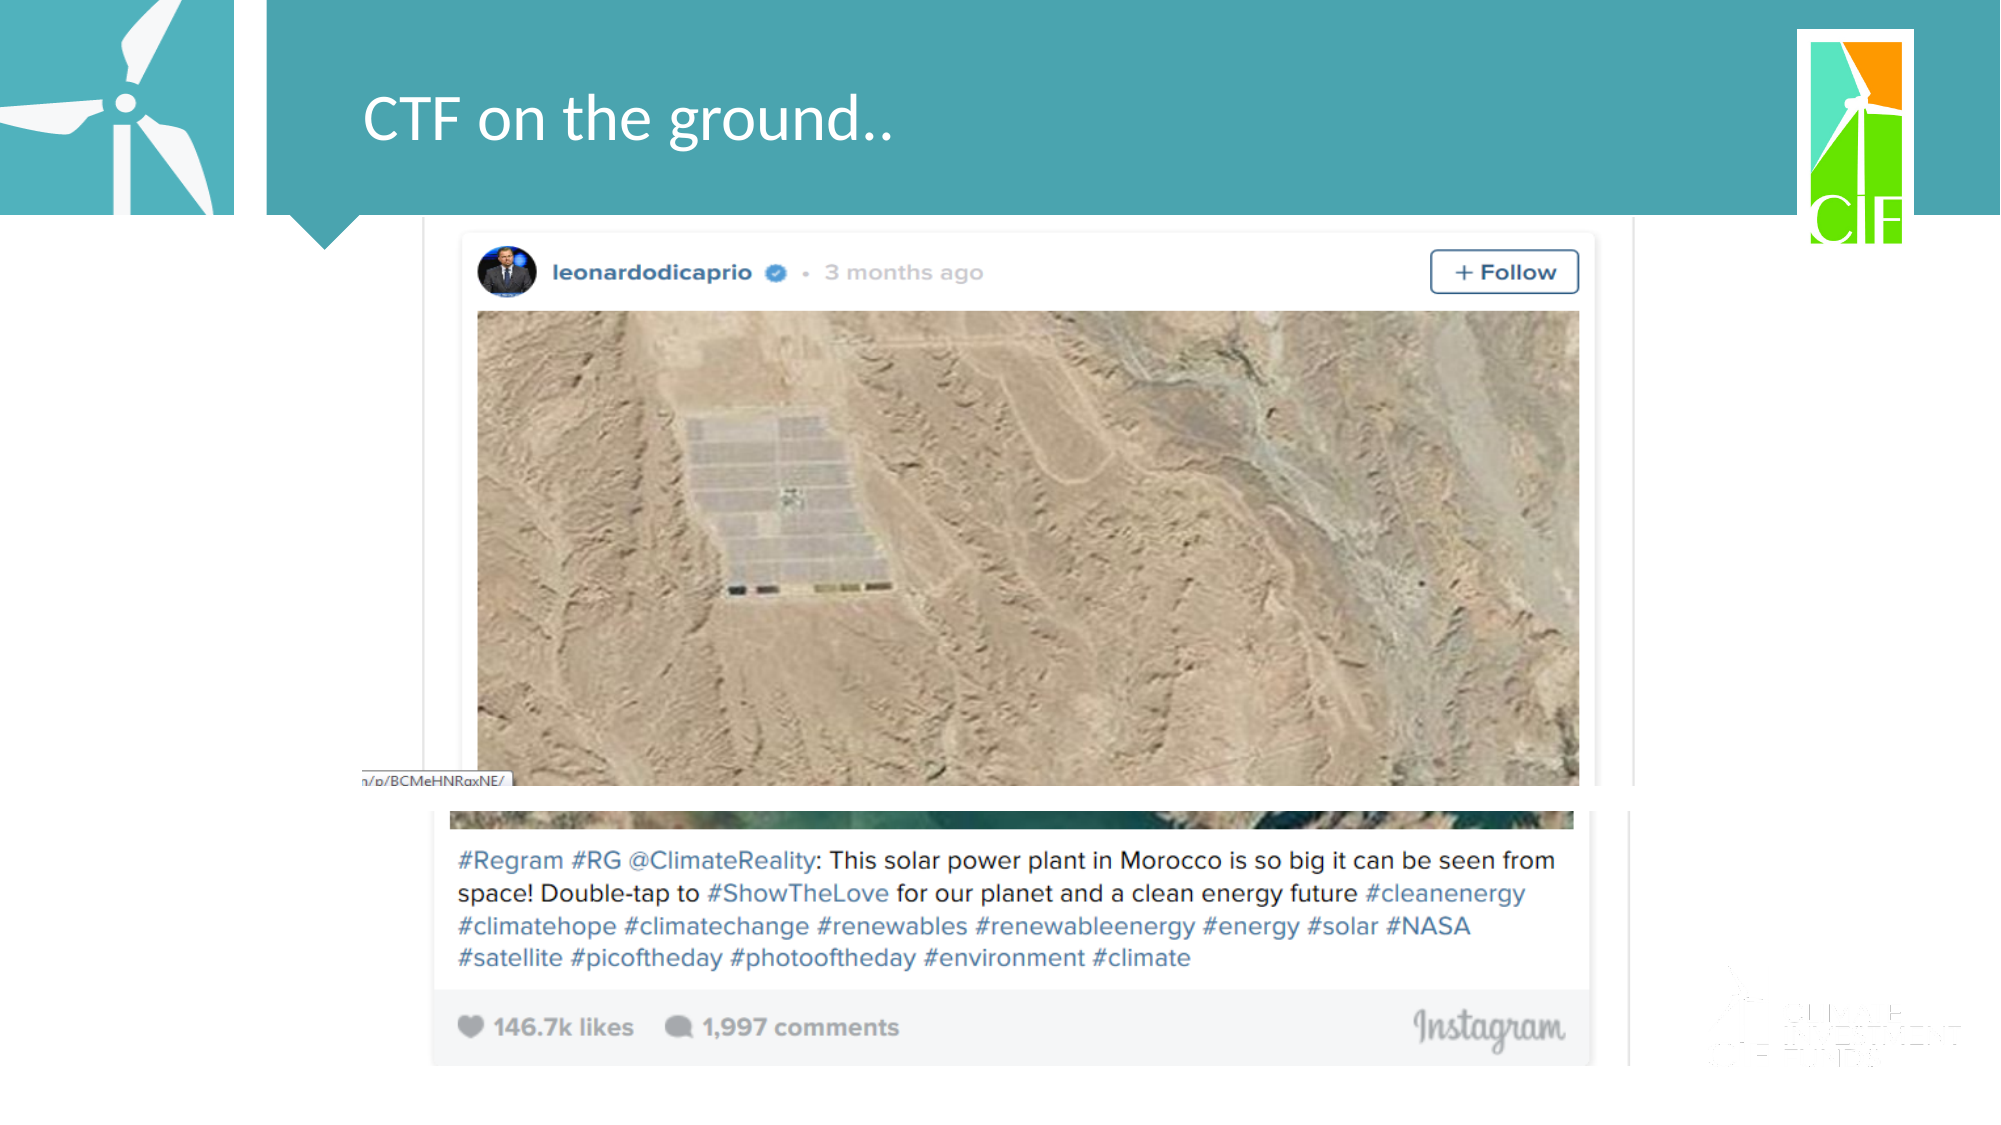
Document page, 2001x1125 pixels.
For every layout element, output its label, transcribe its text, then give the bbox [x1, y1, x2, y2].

picture [1797, 29, 1914, 259]
picture [420, 811, 1638, 1066]
picture [1708, 966, 1961, 1067]
title CTF on the ground.. [363, 72, 1795, 154]
picture [0, 0, 234, 215]
picture [362, 217, 1654, 786]
